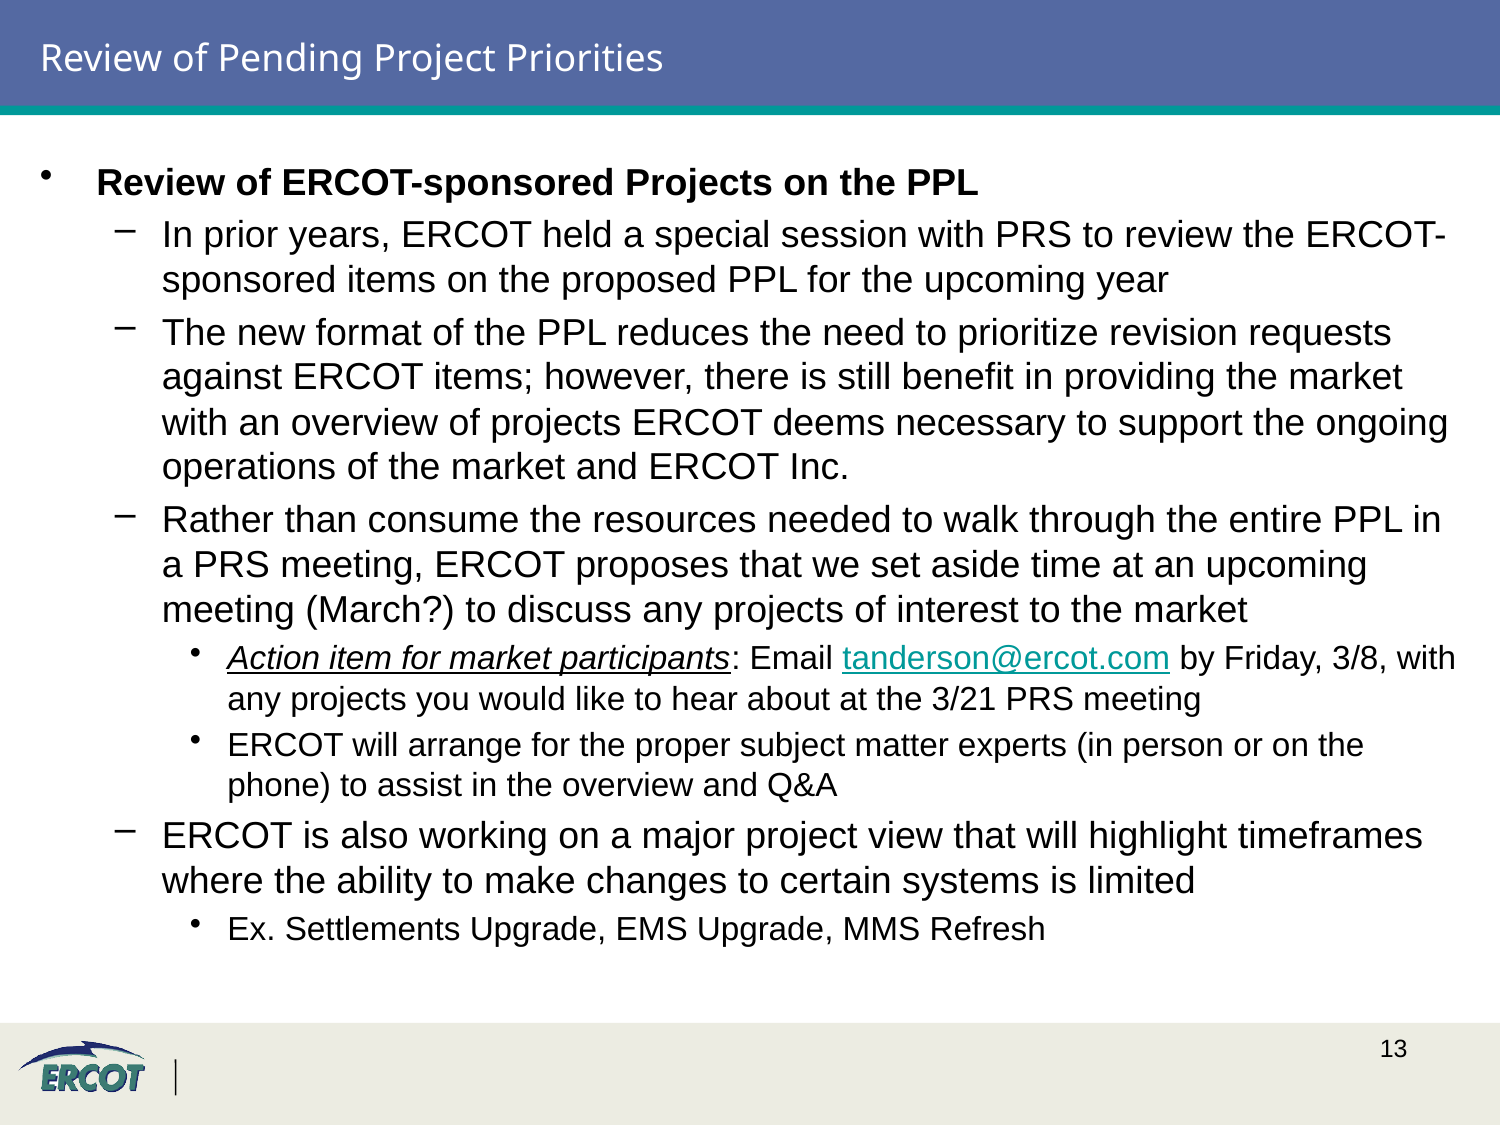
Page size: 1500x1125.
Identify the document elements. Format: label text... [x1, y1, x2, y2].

picture [10, 1031, 151, 1111]
list Review of ERCOT-sponsored Projects on the PPL In prior years, ERCOT held a special session with PRS to review the ERCOT-sponsored items on the proposed PPL for the upcoming year The new format of the PPL reduces the need to prioritize revision requests against ERCOT items; however, there is still benefit in providing the market with an overview of projects ERCOT deems necessary to support the ongoing operations of the market and ERCOT Inc. Rather than consume the resources needed to walk through the entire PPL in a PRS meeting, ERCOT proposes that we set aside time at an upcoming meeting (March?) to discuss any projects of interest to the market Action item for market participants: Email tanderson@ercot.com by Friday, 3/8, with any projects you would like to hear about at the 3/21 PRS meeting ERCOT will arrange for the proper subject matter experts (in person or on the phone) to assist in the overview and Q&A ERCOT is also working on a major project view that will highlight timeframes where the ability to make changes to certain systems is limited Ex. Settlements Upgrade, EMS Upgrade, MMS Refresh [24, 149, 1475, 1000]
title Review of Pending Project Priorities [24, 0, 1175, 113]
